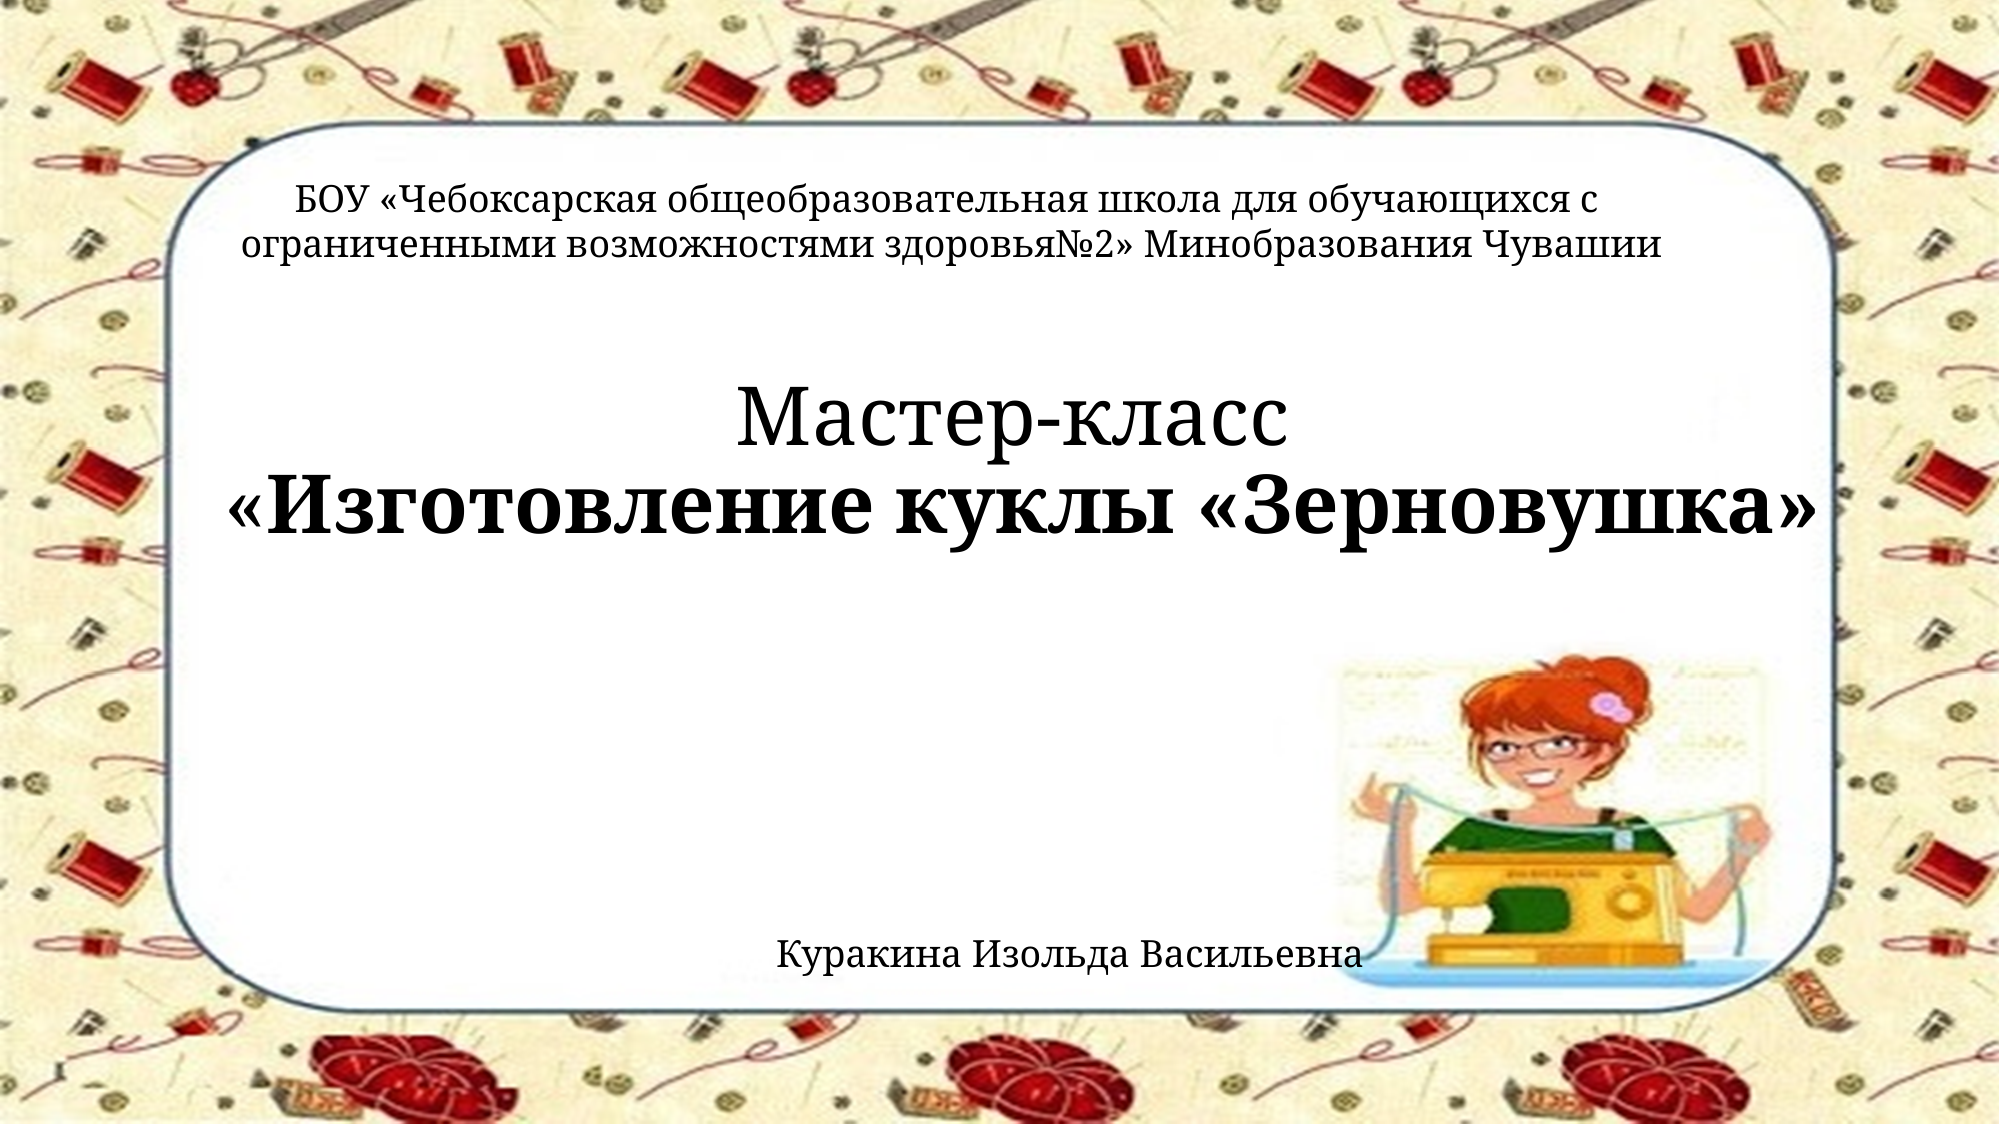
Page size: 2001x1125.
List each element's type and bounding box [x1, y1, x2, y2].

list [0, 0, 1999, 1124]
